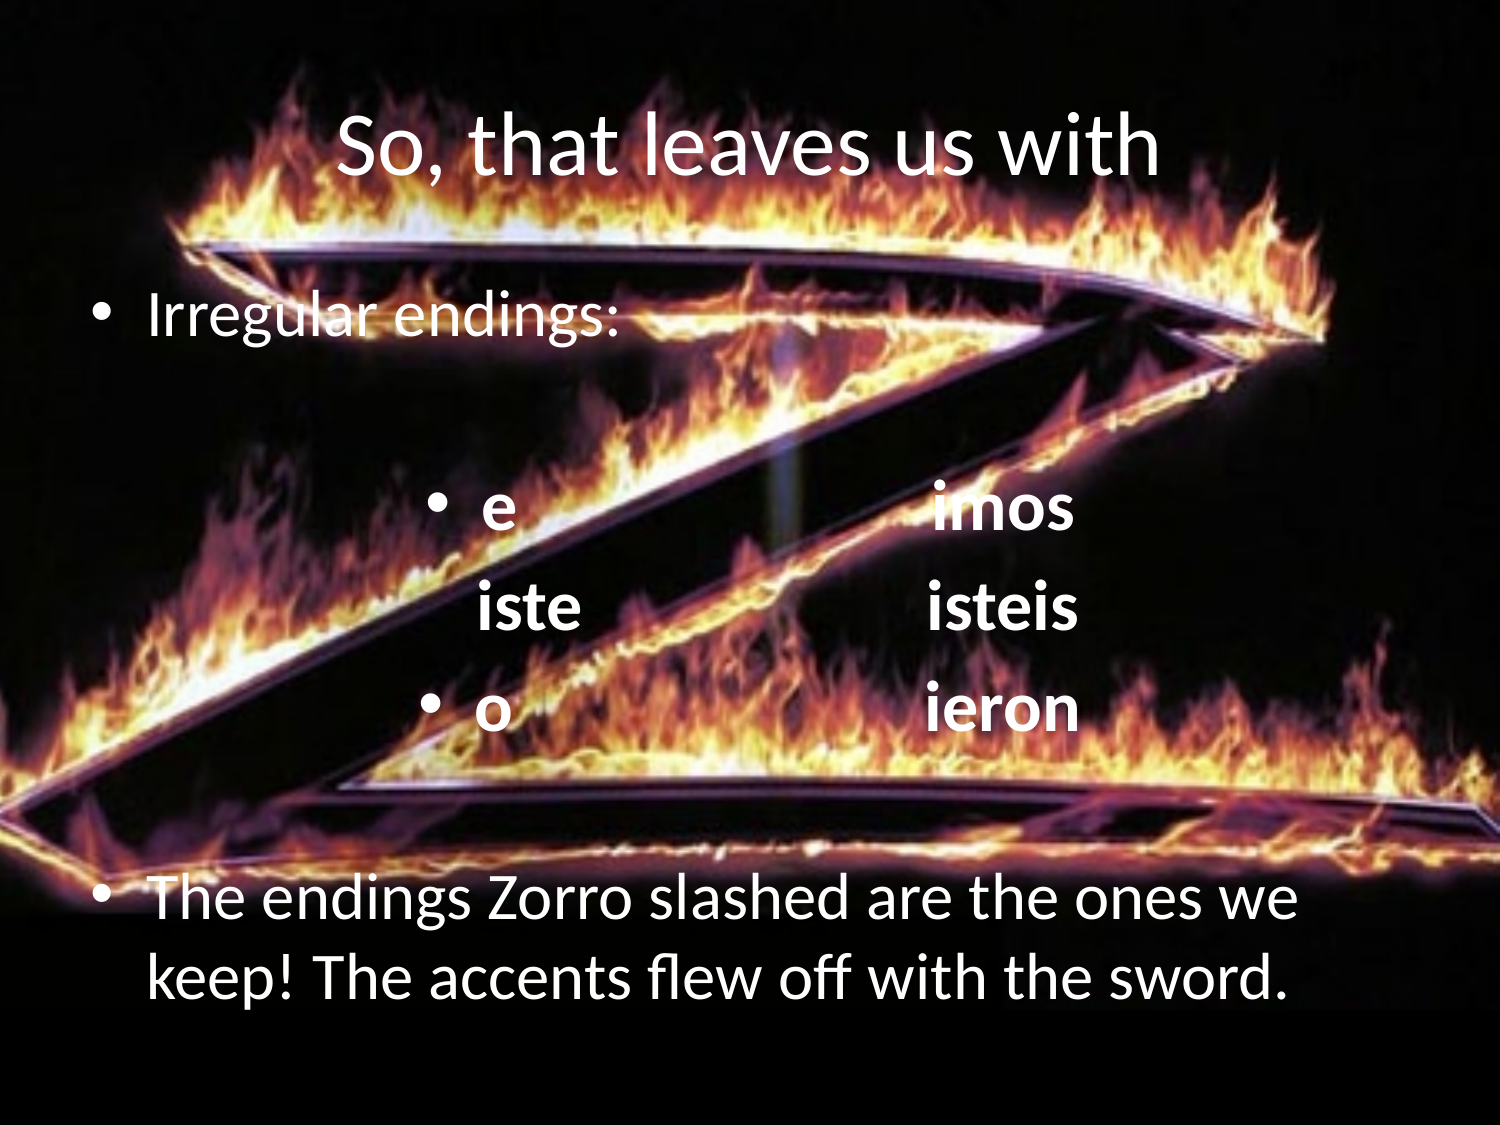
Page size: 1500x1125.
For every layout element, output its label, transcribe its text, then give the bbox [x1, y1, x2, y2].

picture [0, 0, 1500, 1125]
list Irregular endings: e imos iste isteis o ieron The endings Zorro slashed are the ones we keep! The accents flew off with the sword. [75, 262, 1425, 1080]
title So, that leaves us with [75, 45, 1425, 233]
